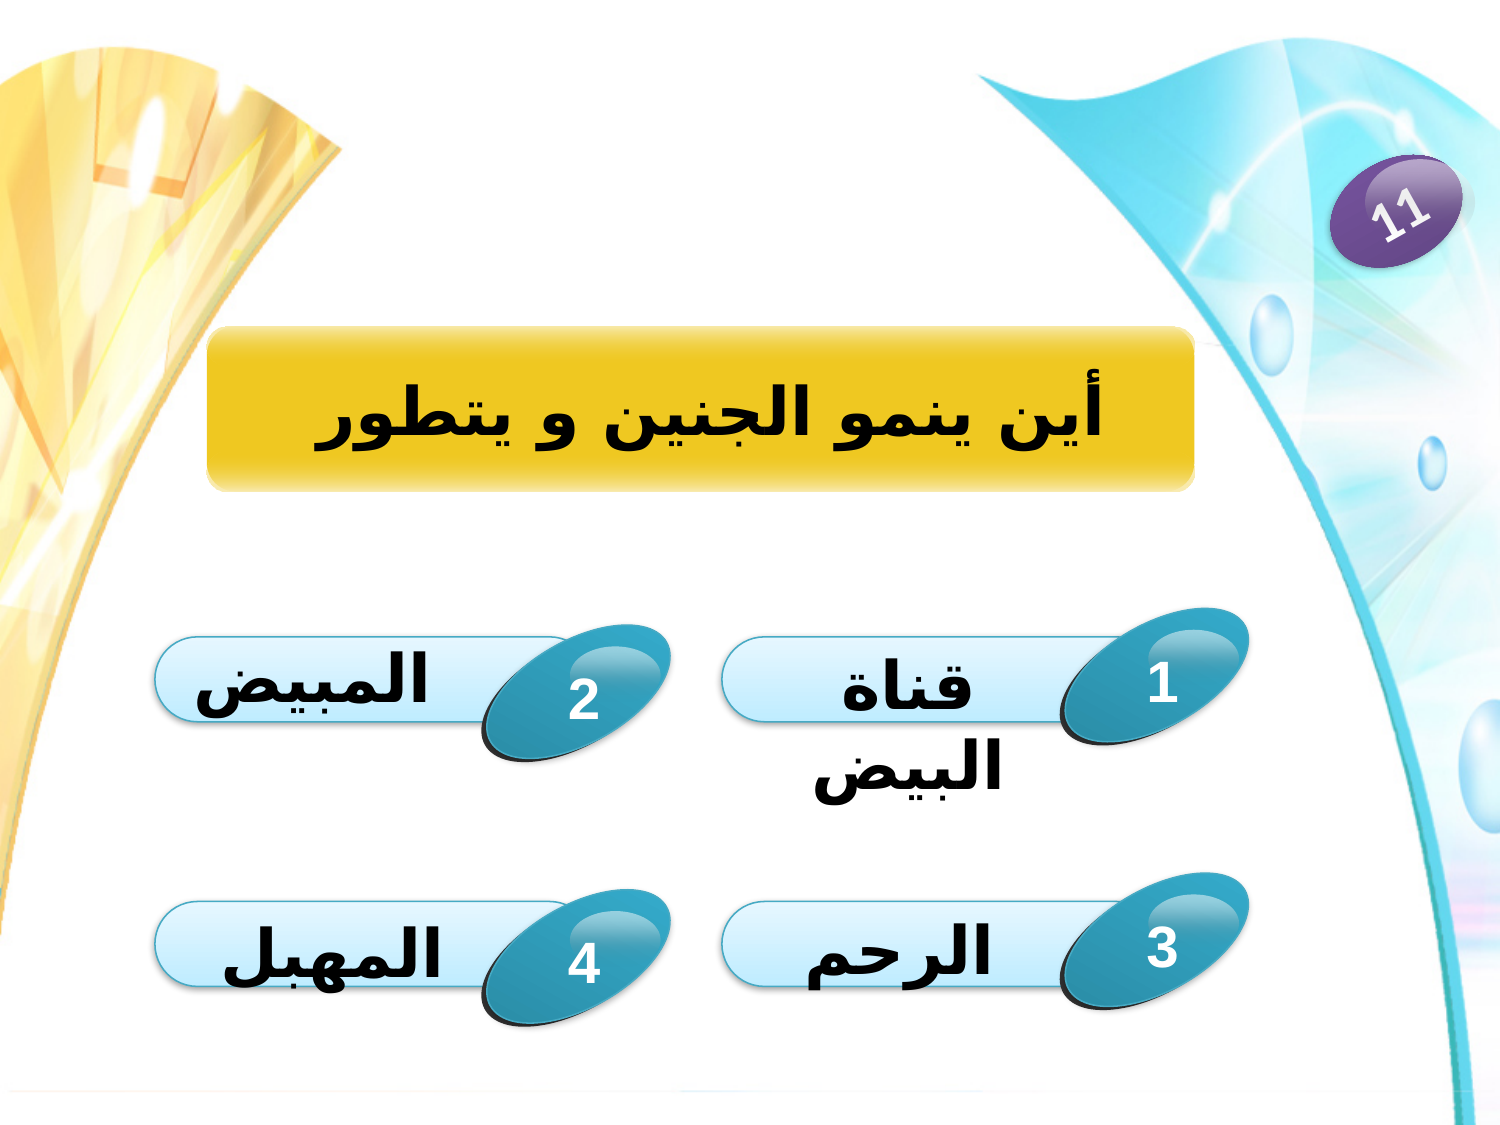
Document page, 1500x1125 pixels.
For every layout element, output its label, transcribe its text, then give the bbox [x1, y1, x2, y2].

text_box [691, 888, 1259, 997]
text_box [154, 628, 680, 747]
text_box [135, 901, 680, 1036]
text_box 11 [1330, 178, 1418, 268]
picture [0, 0, 1500, 1125]
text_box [721, 623, 1259, 732]
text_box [206, 325, 1195, 492]
